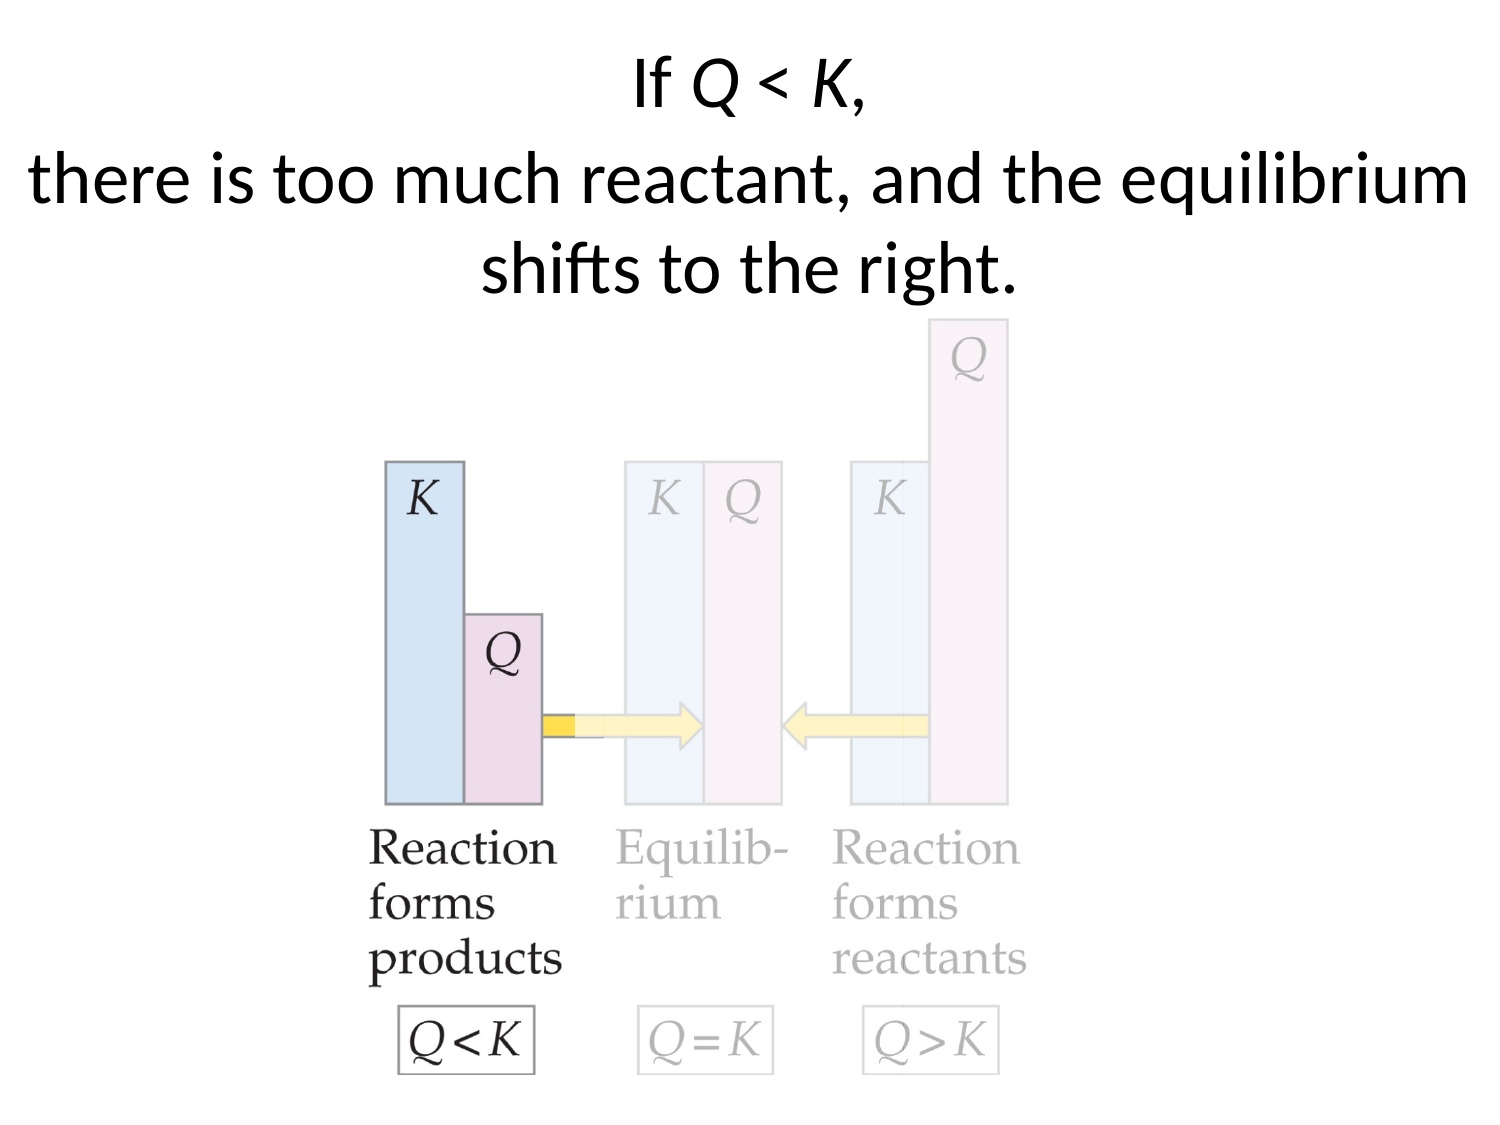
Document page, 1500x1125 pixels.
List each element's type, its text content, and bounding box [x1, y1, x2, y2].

picture [362, 312, 574, 1076]
text_box If Q < K, [0, 24, 1500, 125]
text_box there is too much reactant, and the equilibrium shifts to the right. [0, 125, 1500, 313]
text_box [574, 305, 1204, 1101]
